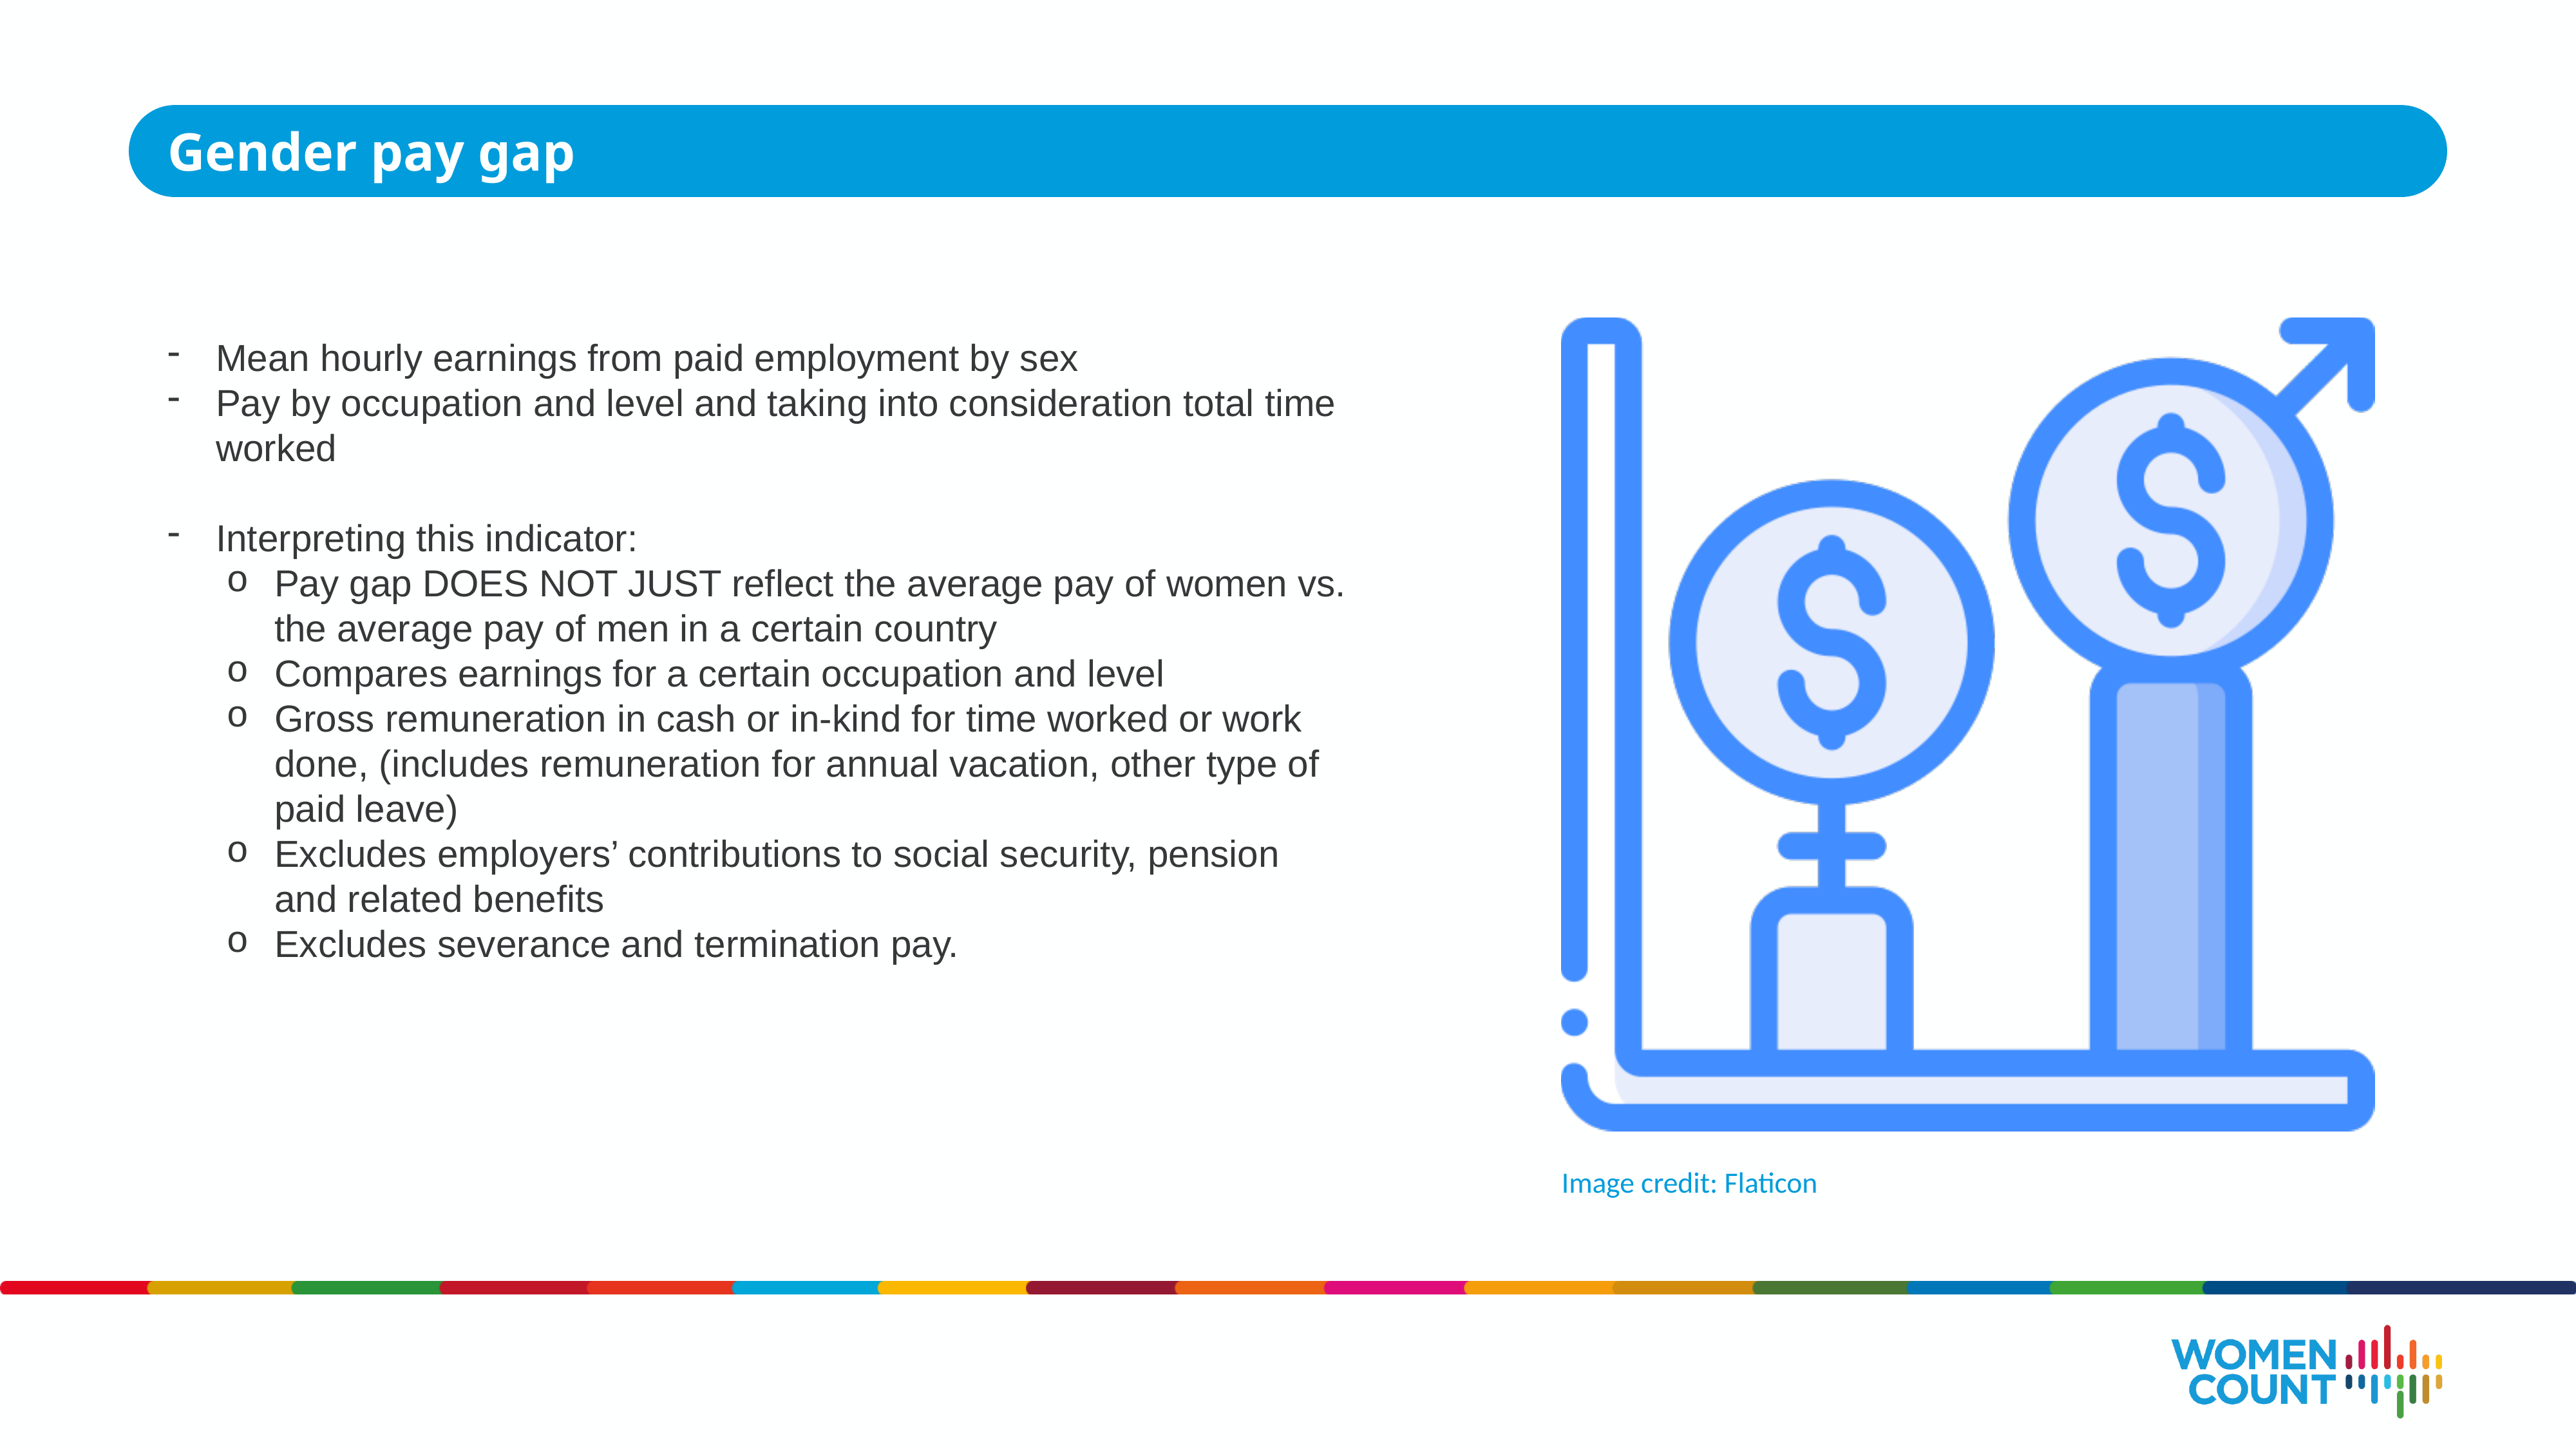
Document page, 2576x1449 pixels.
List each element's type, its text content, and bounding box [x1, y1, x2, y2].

list Mean hourly earnings from paid employment by sex Pay by occupation and level and taking into consideration total time worked Interpreting this indicator: Pay gap DOES NOT JUST reflect the average pay of women vs. the average pay of men in a certain country Compares earnings for a certain occupation and level Gross remuneration in cash or in-kind for time worked or work done, (includes remuneration for annual vacation, other type of paid leave) Excludes employers’ contributions to social security, pension and related benefits Excludes severance and termination pay. [167, 334, 1352, 1063]
text_box Image credit: Flaticon [1551, 1159, 1828, 1204]
picture [1561, 317, 2375, 1132]
list Gender pay gap [167, 119, 2411, 182]
